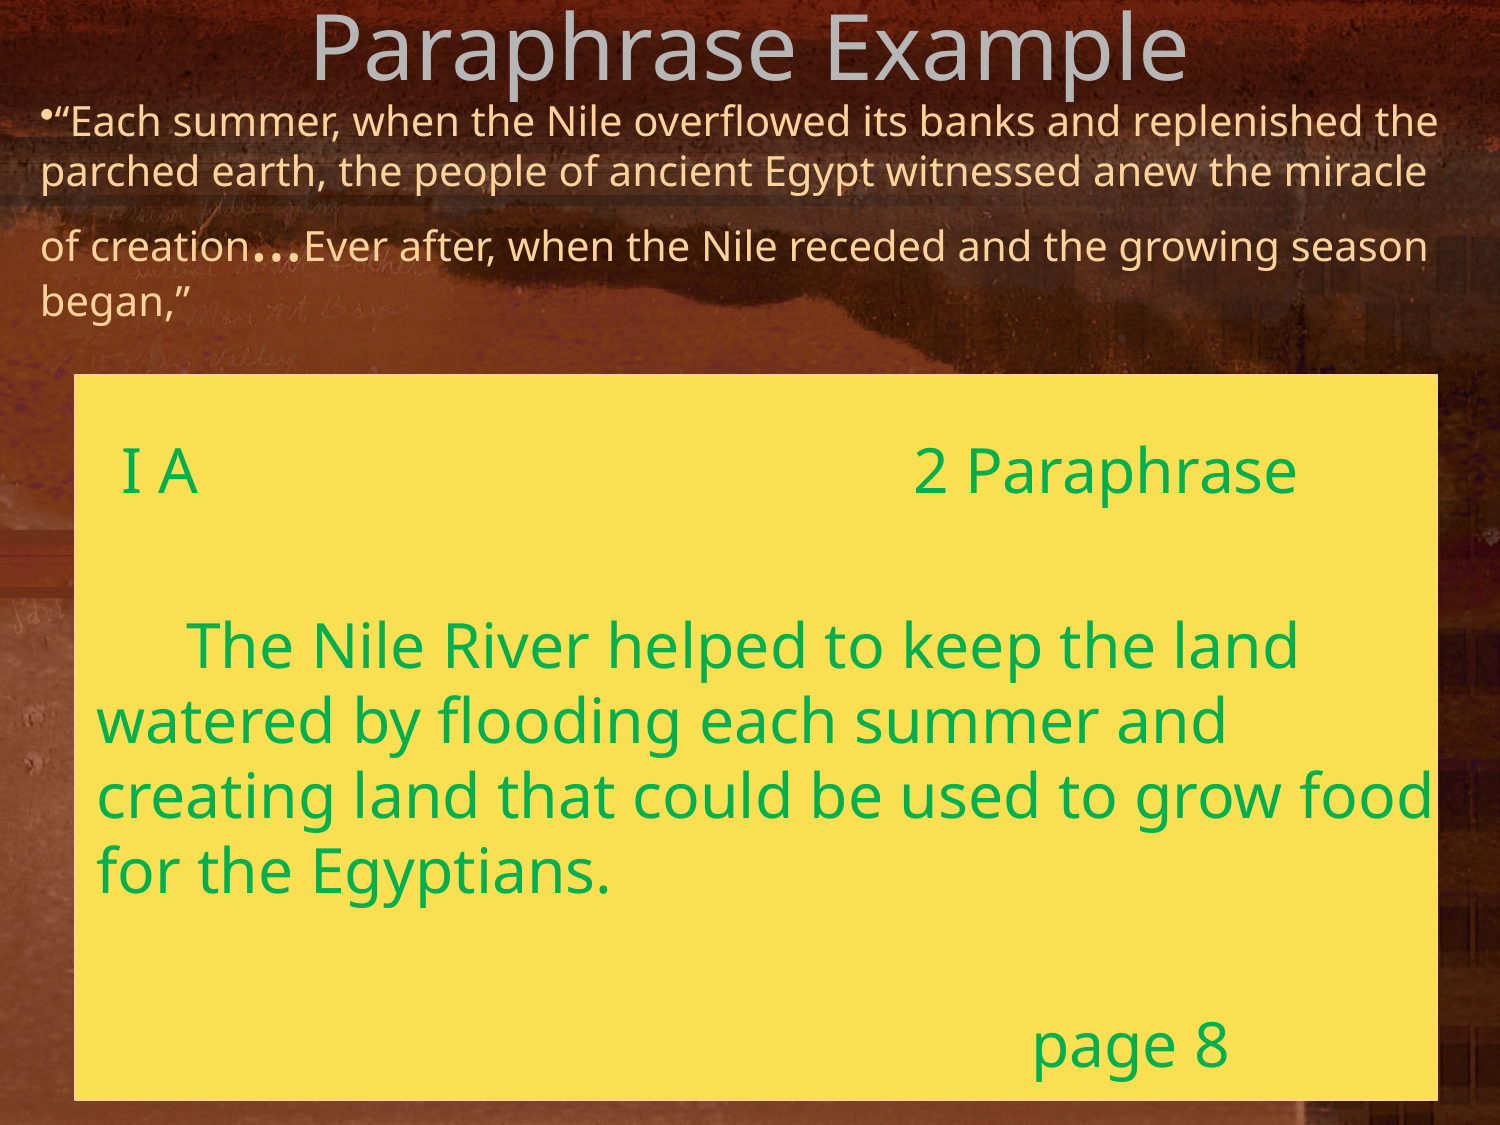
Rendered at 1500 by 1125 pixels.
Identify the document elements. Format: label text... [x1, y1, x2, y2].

list “Each summer, when the Nile overflowed its banks and replenished the parched earth, the people of ancient Egypt witnessed anew the miracle of creation…Ever after, when the Nile receded and the growing season began,” I A 2 Paraphrase The Nile River helped to keep the land watered by flooding each summer and creating land that could be used to grow food for the Egyptians. page 8 [24, 87, 1463, 1101]
picture [0, 0, 1500, 1125]
title Paraphrase Example [74, 0, 1426, 87]
